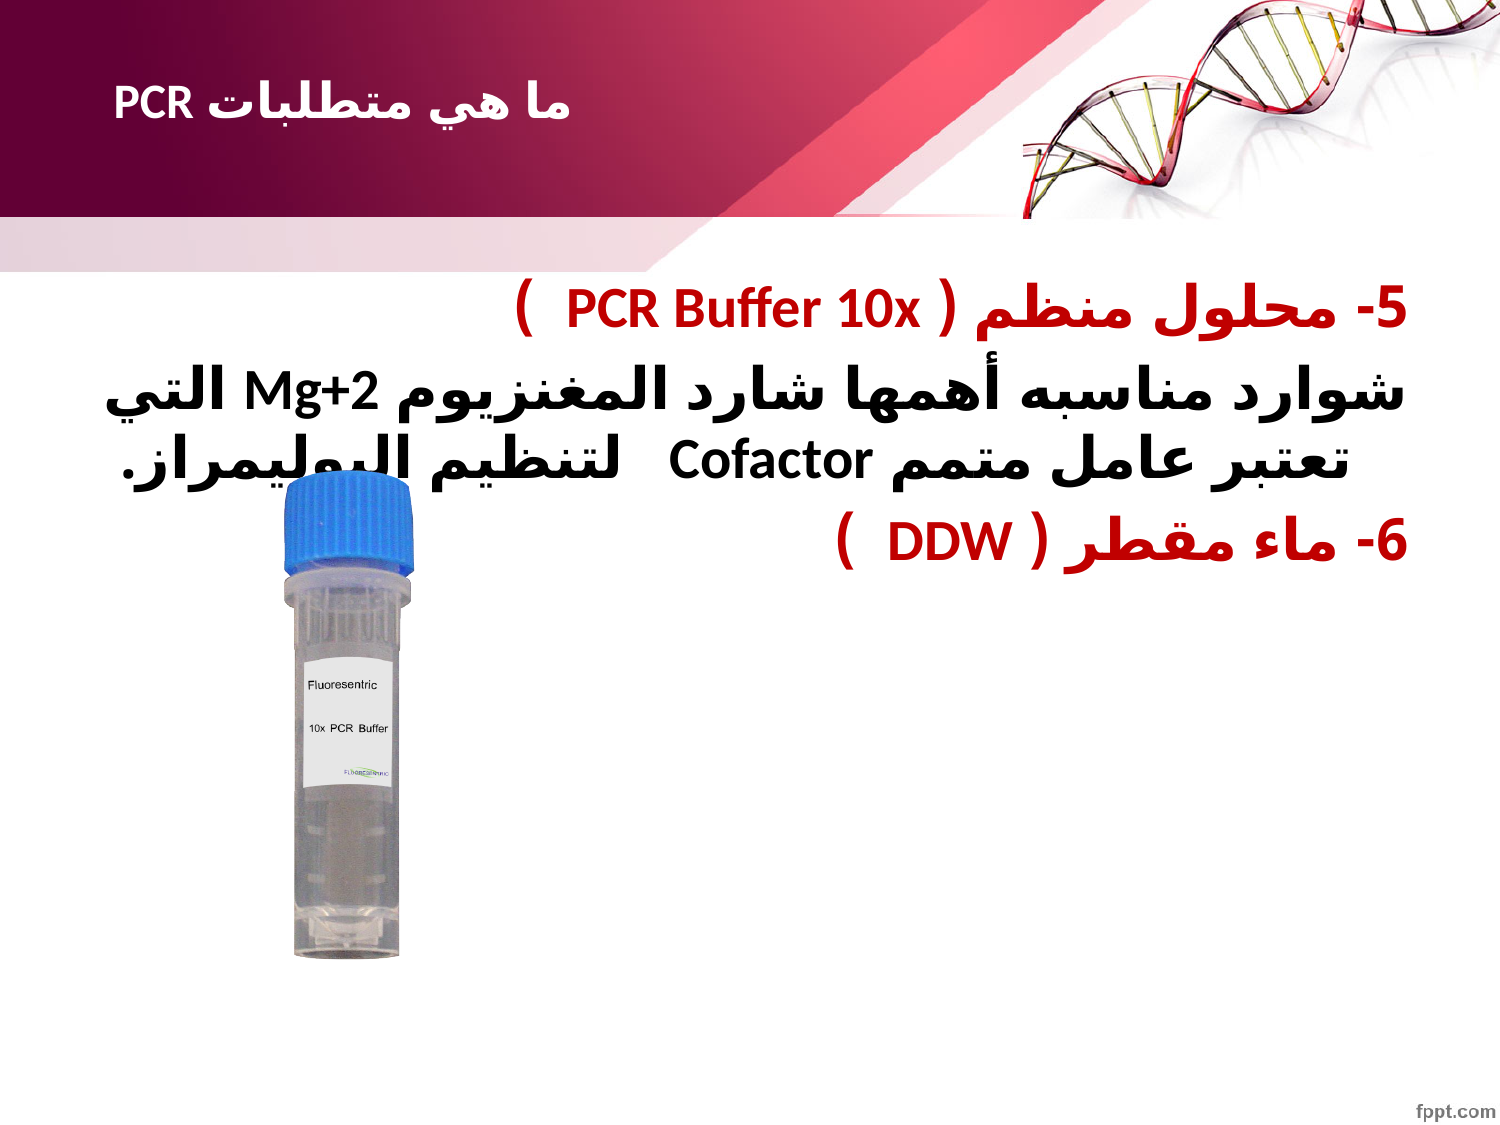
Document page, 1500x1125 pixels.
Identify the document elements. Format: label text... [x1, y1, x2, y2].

picture [0, 0, 1500, 1125]
title ما هي متطلبات PCR [98, 61, 1449, 137]
list 5- محلول منظم ( PCR Buffer 10x ) شوارد مناسبه أهمها شارد المغنزيوم Mg+2 التي تعتبر عامل متمم Cofactor لتنظيم البوليمراز. 6- ماء مقطر ( DDW ) [73, 261, 1424, 905]
